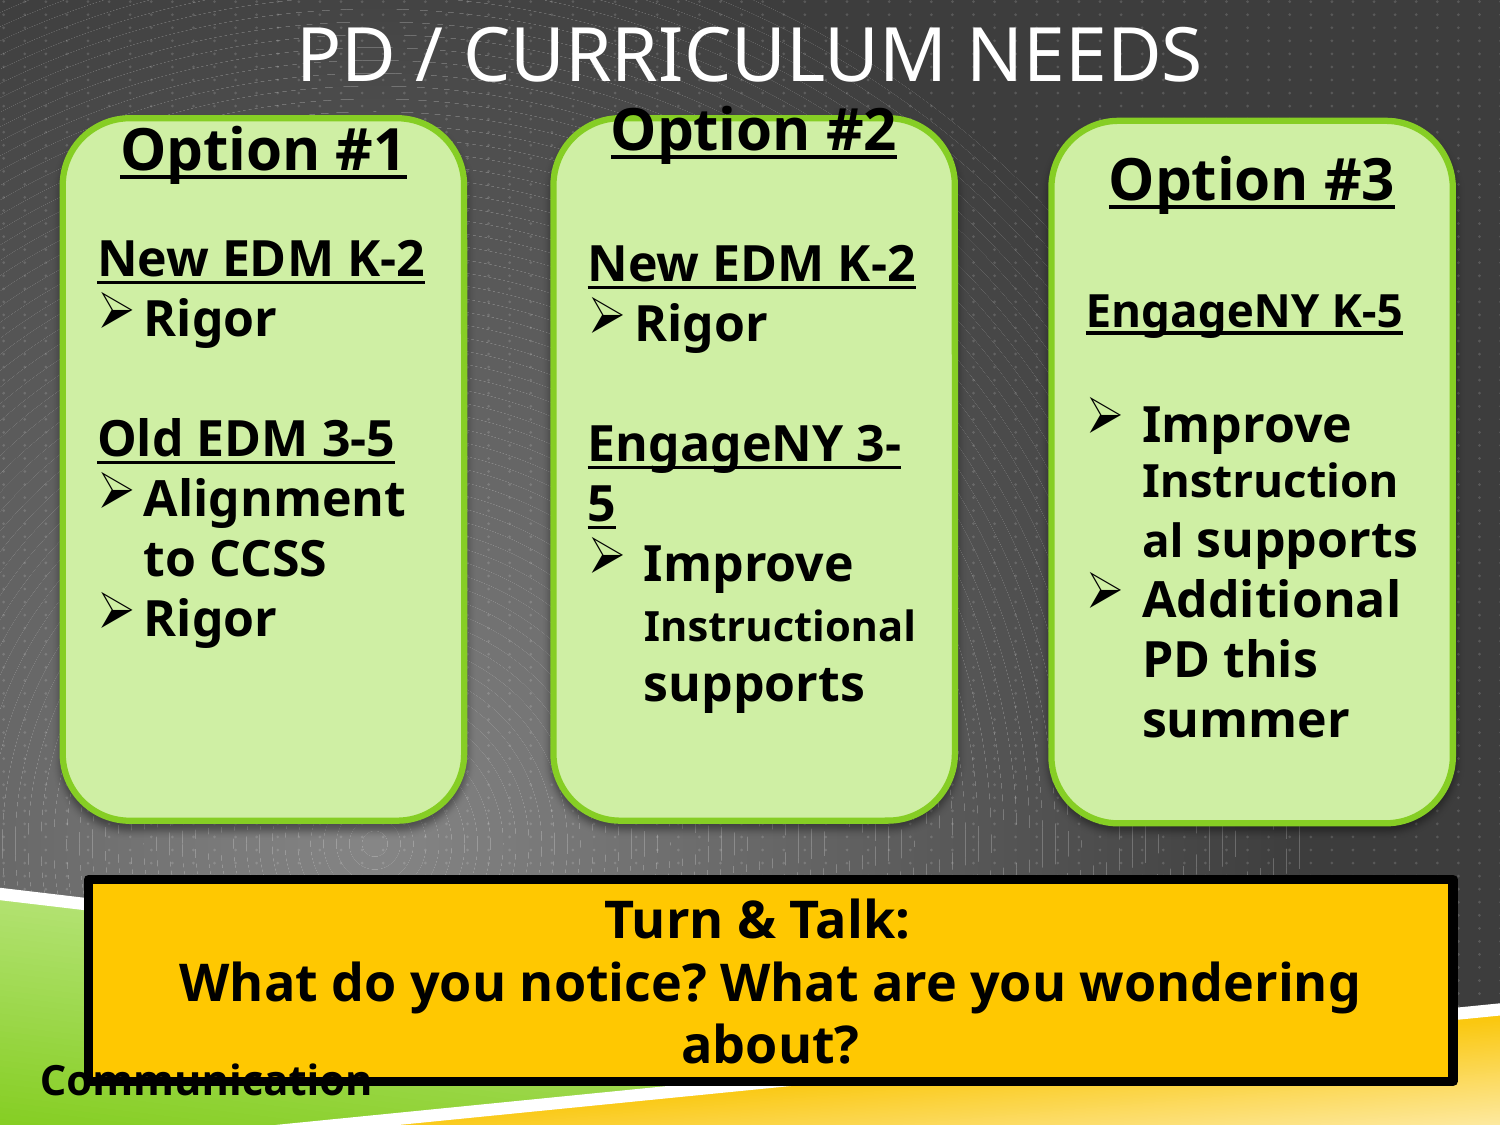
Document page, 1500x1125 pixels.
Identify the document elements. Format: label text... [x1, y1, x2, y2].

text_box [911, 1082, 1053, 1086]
text_box Turn & Talk: What do you notice? What are you wondering about? [88, 879, 1453, 1082]
text_box Communication [25, 1046, 503, 1111]
text_box Option #1 New EDM K-2 Rigor Old EDM 3-5 Alignment to CCSS Rigor [61, 117, 465, 822]
text_box [1165, 1082, 1307, 1086]
text_box [1453, 1059, 1457, 1070]
table_cell EDM 2015 [1047, 1082, 1171, 1086]
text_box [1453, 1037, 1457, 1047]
text_box Option #3 EngageNY K-5 Improve Instructional supports Additional PD this summer [1050, 120, 1454, 825]
text_box Option #2 New EDM K-2 Rigor EngageNY 3-5 Improve Instructional supports [552, 117, 956, 822]
title PD / Curriculum needs [112, 0, 1388, 146]
